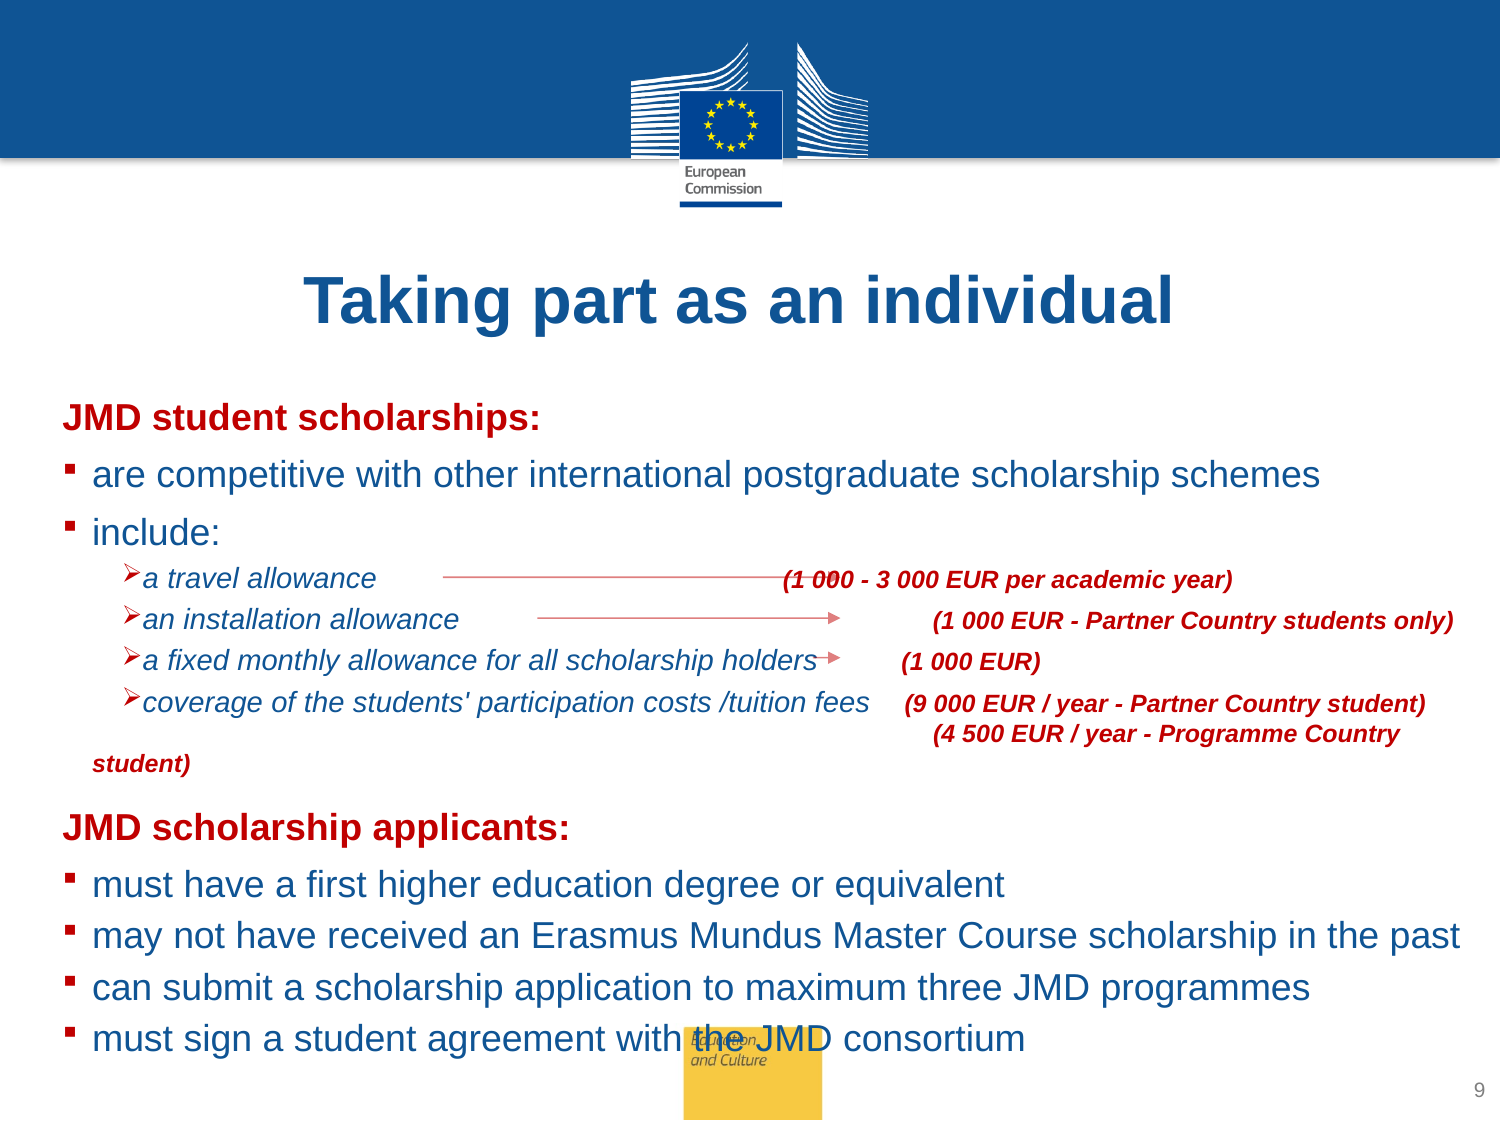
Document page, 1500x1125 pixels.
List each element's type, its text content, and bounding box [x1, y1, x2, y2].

list JMD student scholarships: are competitive with other international postgraduate scholarship schemes include: a travel allowance (1 000 - 3 000 EUR per academic year) an installation allowance (1 000 EUR - Partner Country students only) a fixed monthly allowance for all scholarship holders (1 000 EUR) coverage of the students' participation costs /tuition fees (9 000 EUR / year - Partner Country student) (4 500 EUR / year - Programme Country student) JMD scholarship applicants: must have a first higher education degree or equivalent may not have received an Erasmus Mundus Master Course scholarship in the past can submit a scholarship application to maximum three JMD programmes must sign a student agreement with the JMD consortium [17, 385, 1483, 1047]
picture [129, 1047, 1376, 1120]
slide_number 9 [1458, 1069, 1500, 1125]
picture [631, 42, 868, 208]
title Taking part as an individual [64, 219, 1415, 374]
